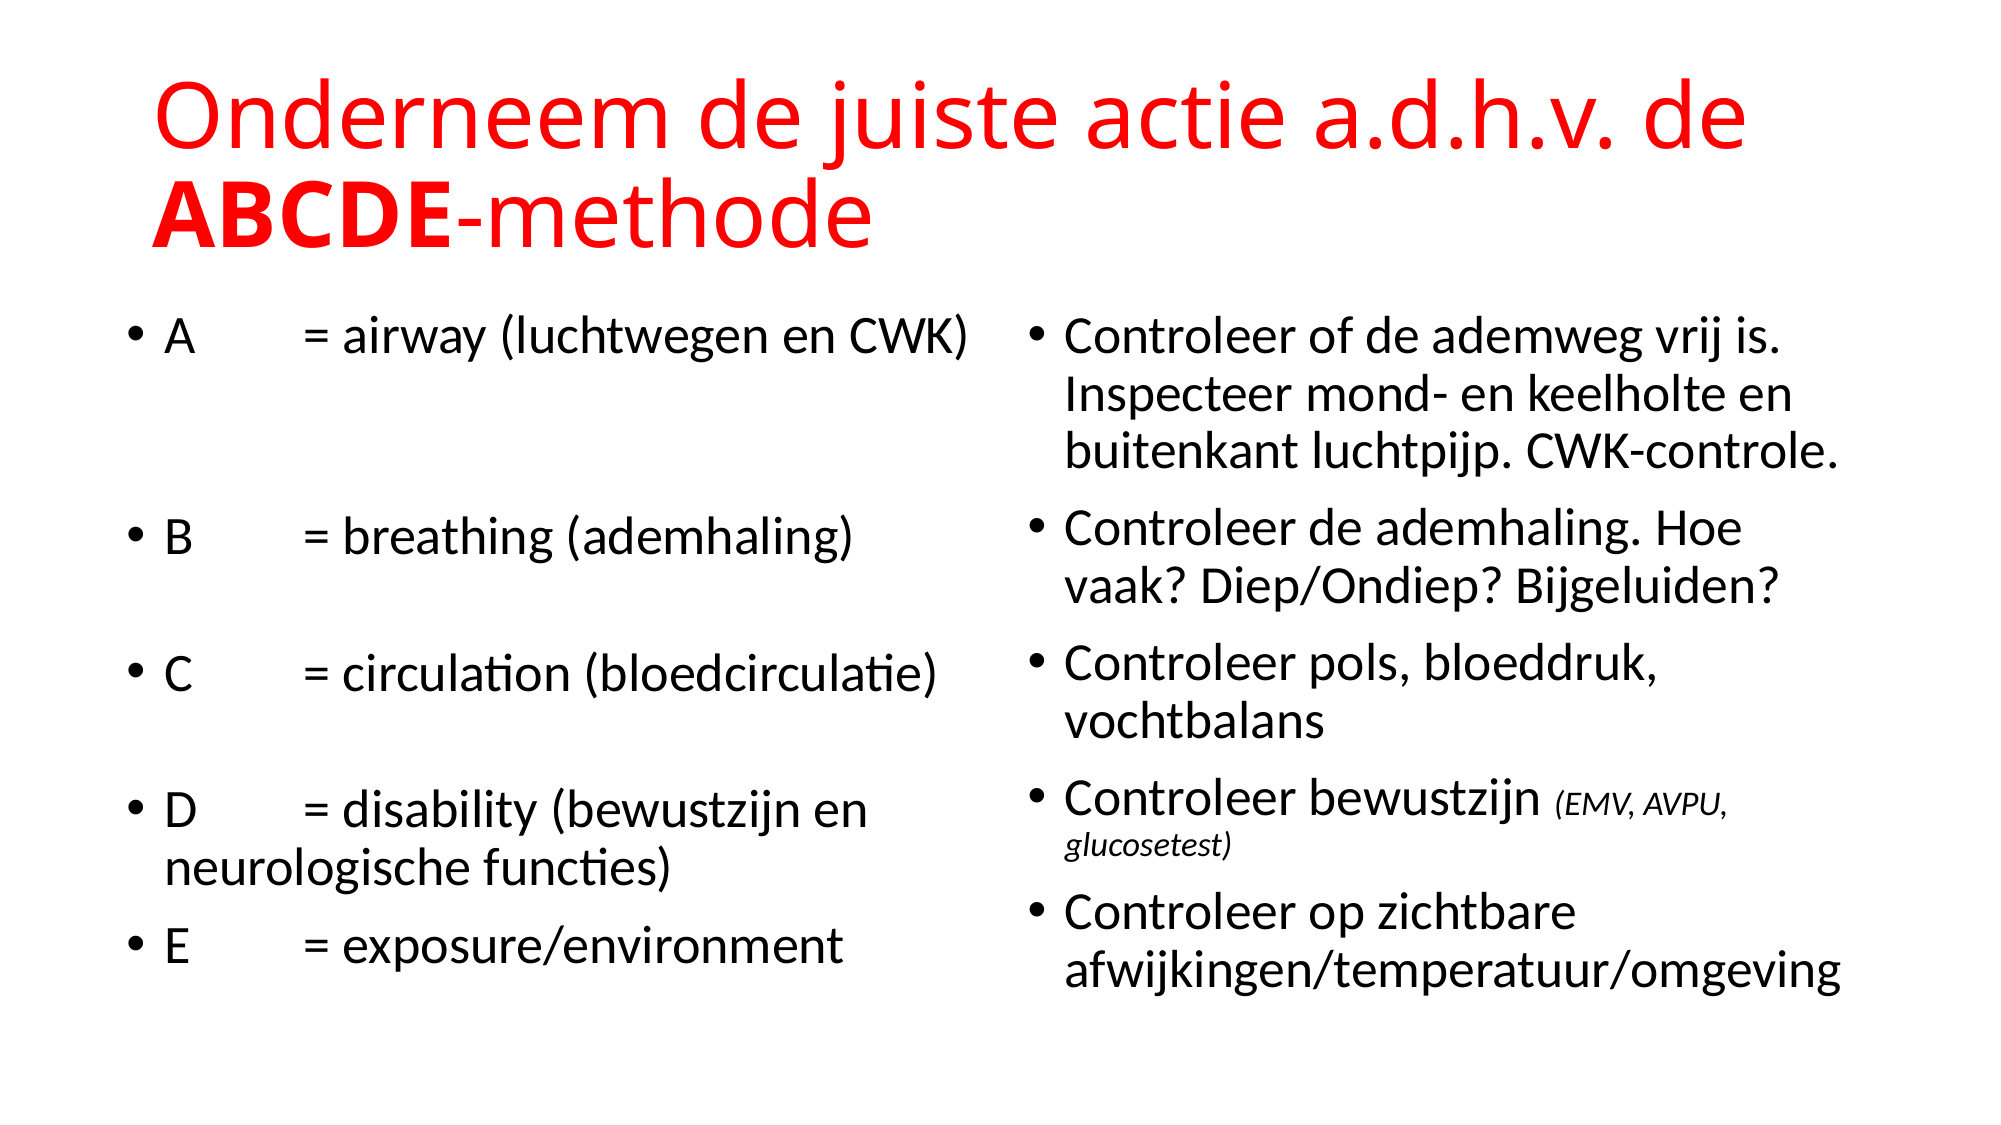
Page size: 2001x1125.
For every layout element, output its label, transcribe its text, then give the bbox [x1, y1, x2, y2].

title Onderneem de juiste actie a.d.h.v. de ABCDE-methode [137, 59, 1863, 278]
list Controleer of de ademweg vrij is. Inspecteer mond- en keelholte en buitenkant luchtpijp. CWK-controle. Controleer de ademhaling. Hoe vaak? Diep/Ondiep? Bijgeluiden? Controleer pols, bloeddruk, vochtbalans Controleer bewustzijn (EMV, AVPU, glucosetest) Controleer op zichtbare afwijkingen/temperatuur/omgeving [1012, 299, 1891, 1014]
list A = airway (luchtwegen en CWK) B = breathing (ademhaling) C = circulation (bloedcirculatie) D = disability (bewustzijn en neurologische functies) E = exposure/environment [111, 299, 988, 1014]
